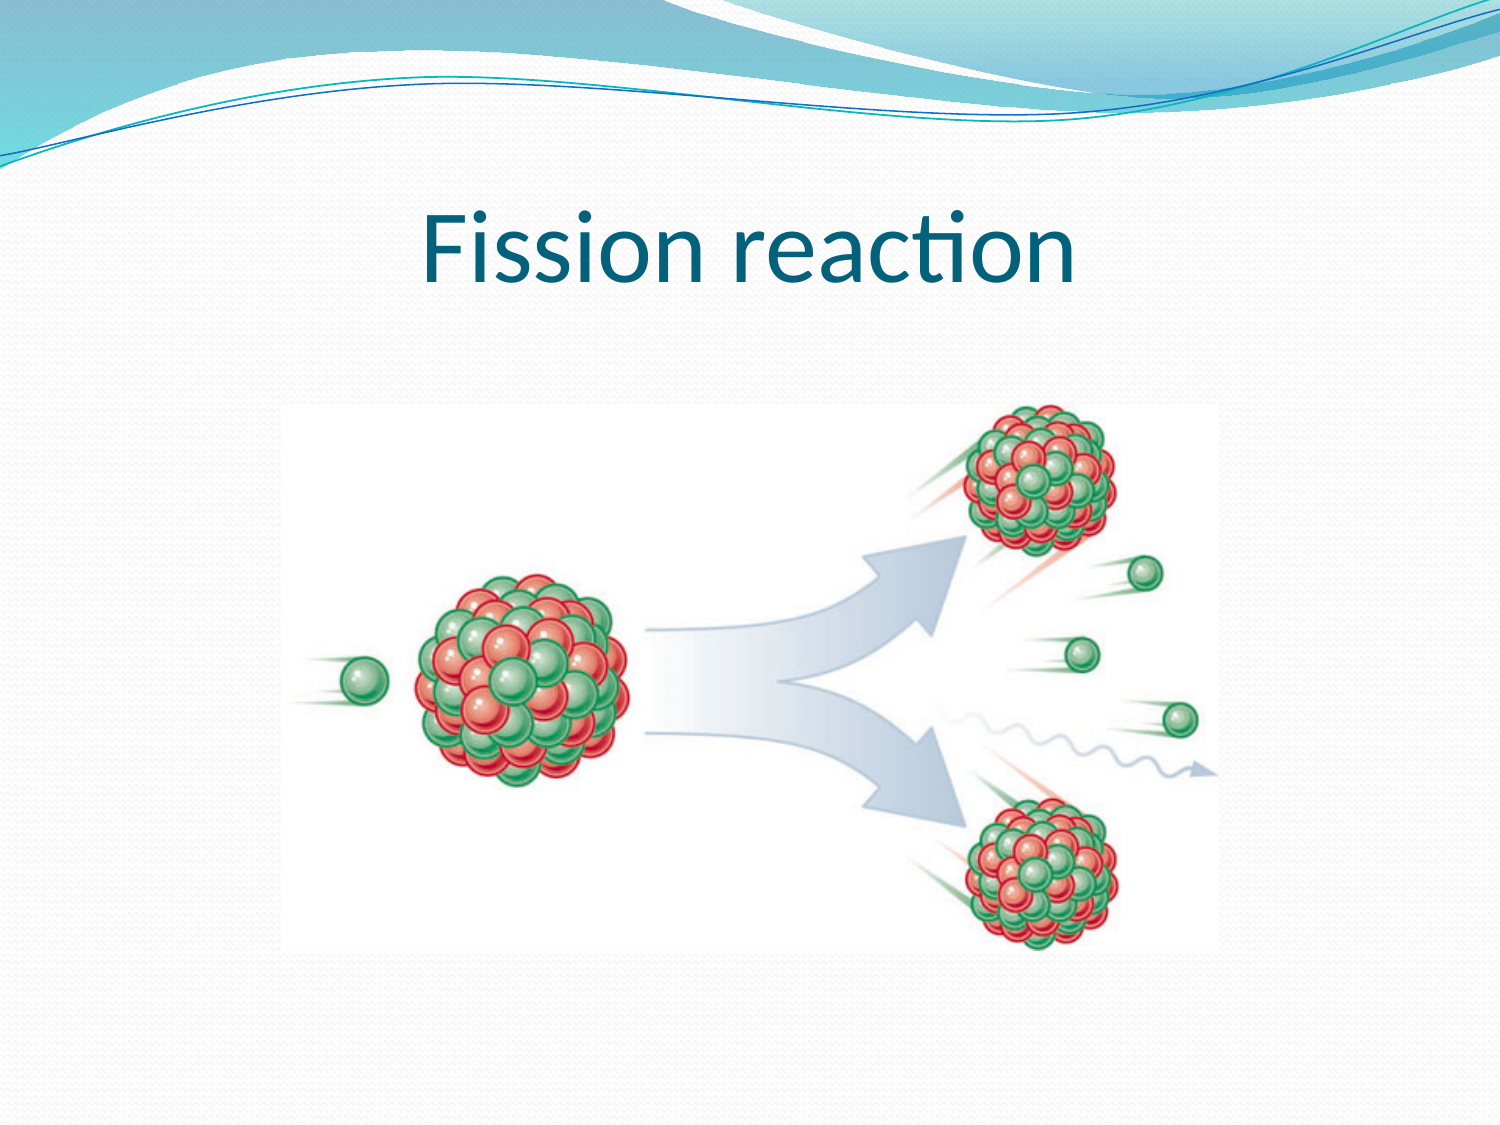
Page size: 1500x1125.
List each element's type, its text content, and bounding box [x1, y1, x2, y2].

title Fission reaction [75, 115, 1425, 303]
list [281, 404, 1219, 951]
